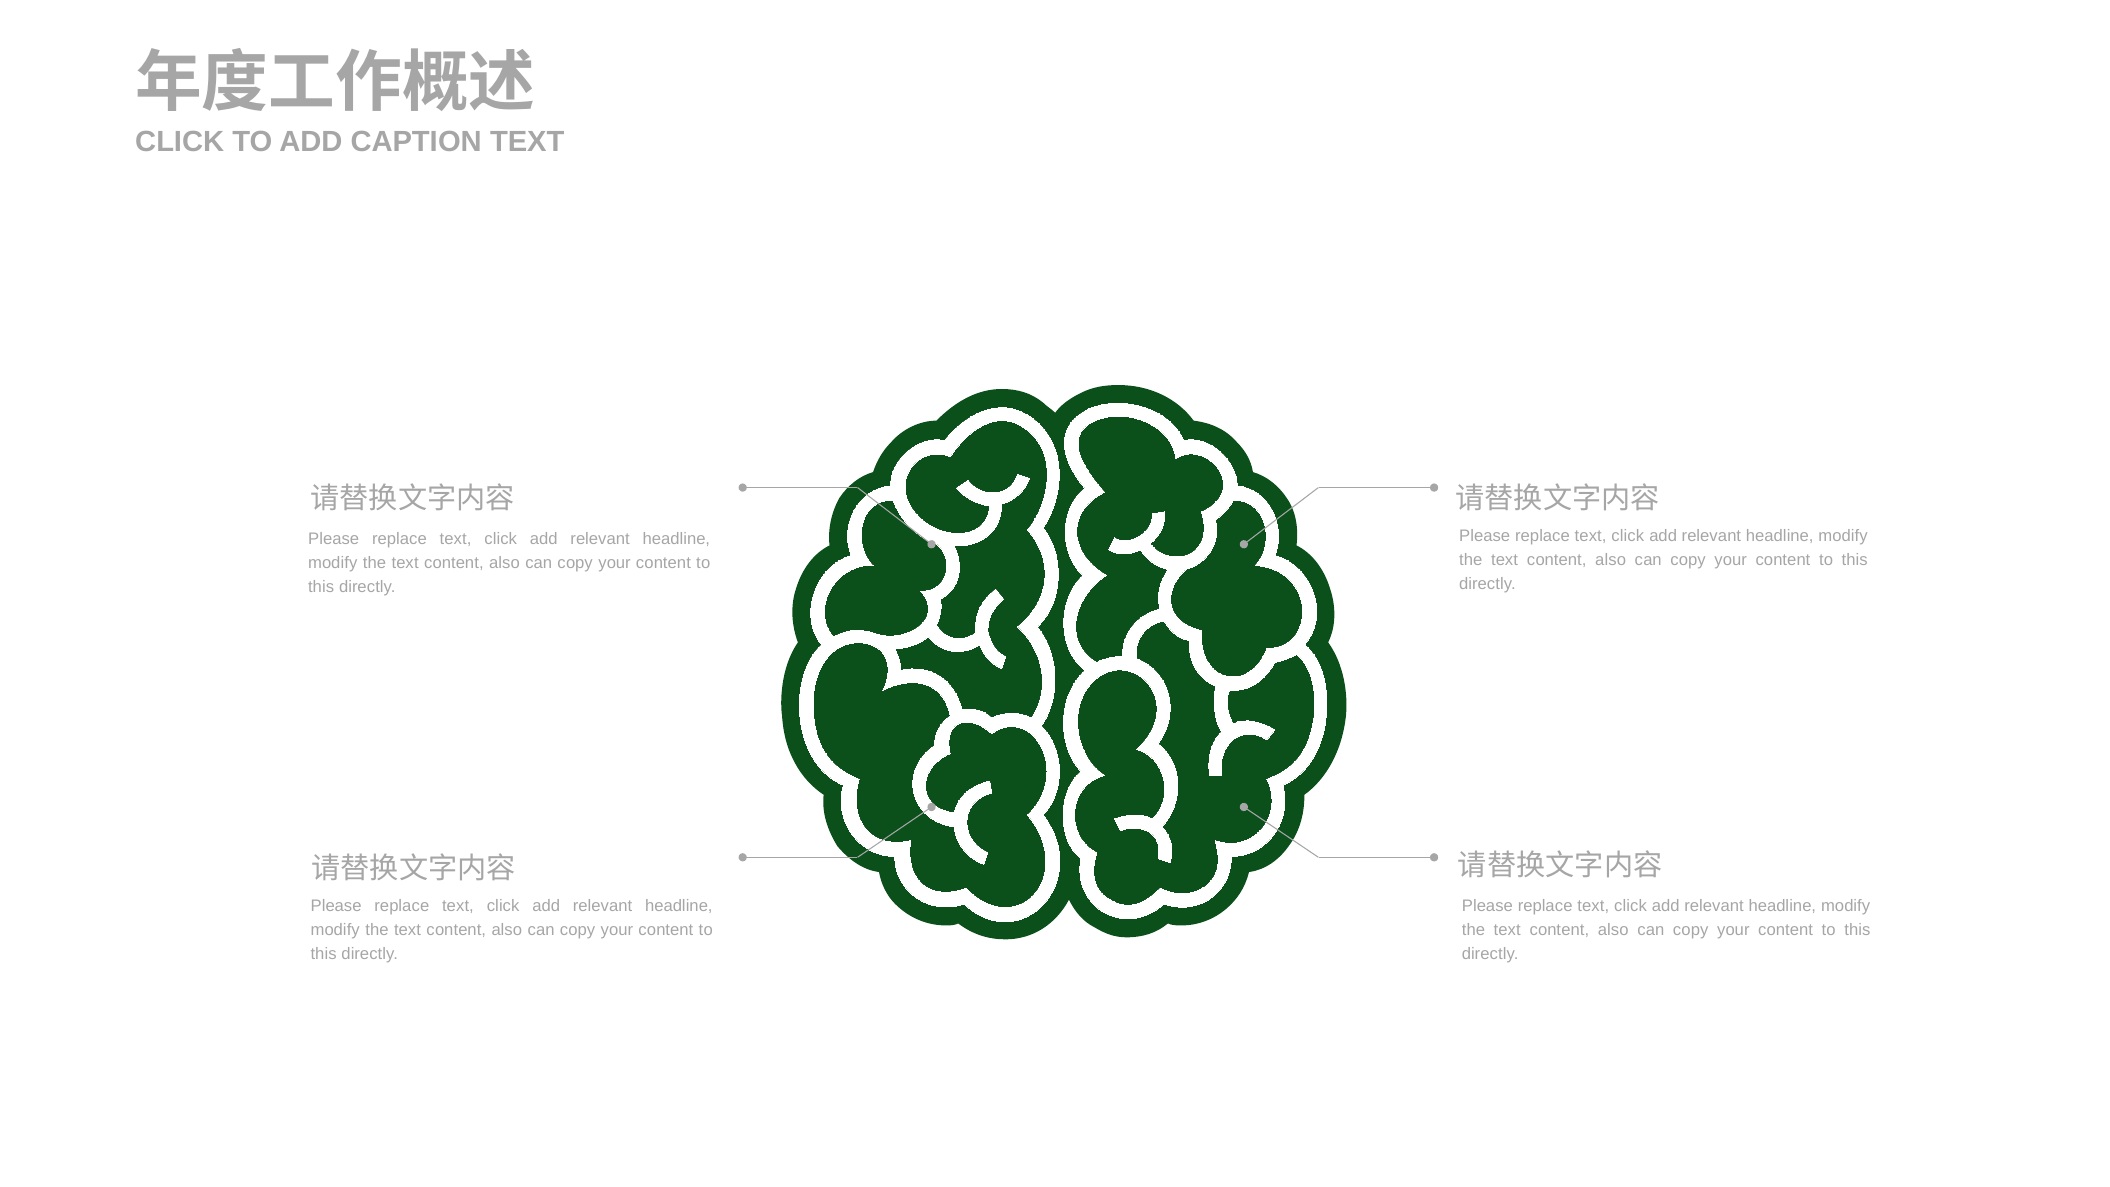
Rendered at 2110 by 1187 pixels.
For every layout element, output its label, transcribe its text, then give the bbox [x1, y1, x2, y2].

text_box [1243, 487, 1435, 545]
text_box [1440, 830, 1889, 989]
text_box CLICK TO ADD CAPTION TEXT [135, 122, 596, 158]
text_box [1243, 806, 1435, 858]
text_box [1438, 463, 1886, 623]
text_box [293, 834, 731, 995]
text_box 年度工作概述 [135, 38, 596, 119]
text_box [290, 463, 729, 623]
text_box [742, 806, 932, 858]
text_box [742, 487, 932, 545]
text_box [780, 385, 1348, 958]
